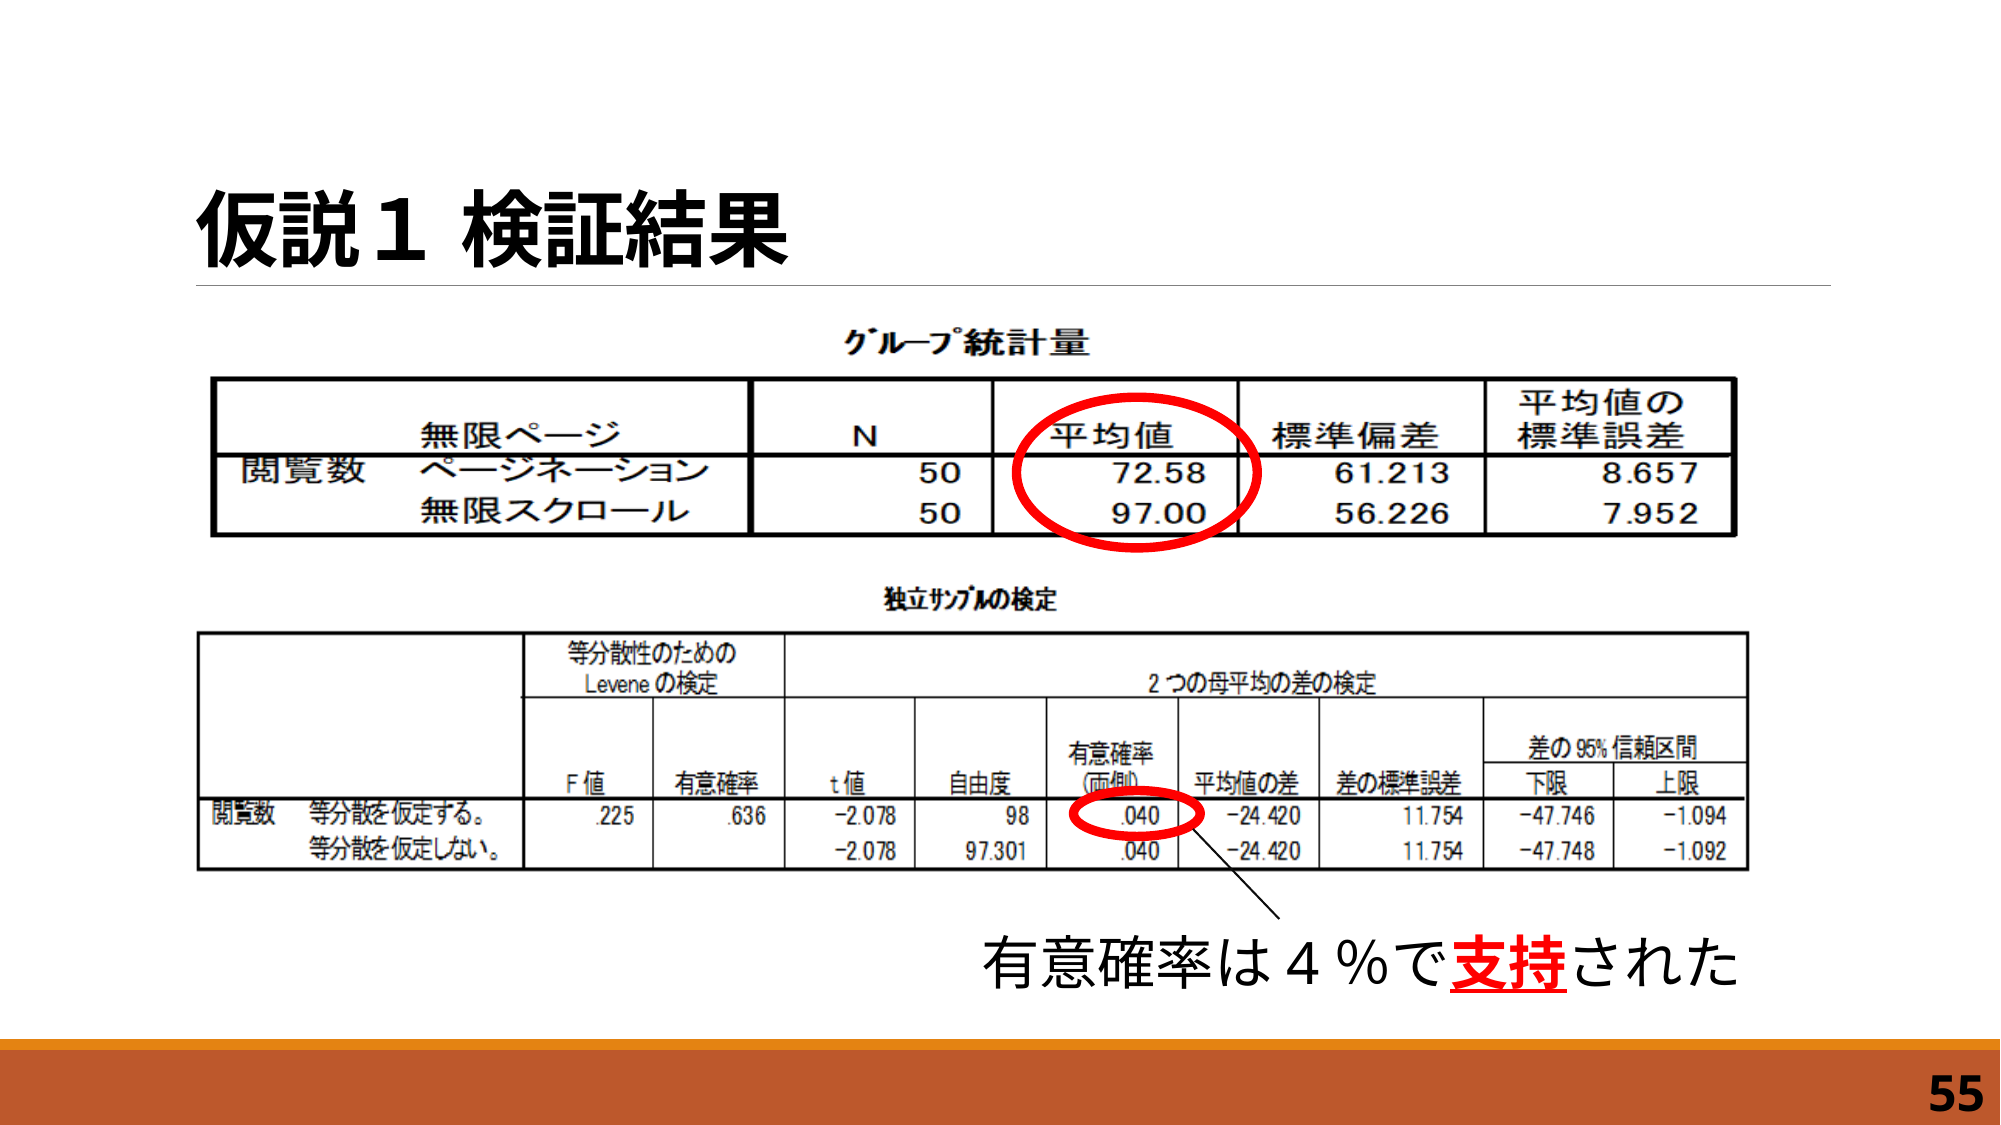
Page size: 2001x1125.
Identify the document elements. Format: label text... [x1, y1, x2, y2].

picture [179, 297, 1831, 906]
slide_number 55 [1784, 1065, 2000, 1125]
text_box 有意確率は4％で支持された [966, 918, 1830, 1004]
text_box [1192, 828, 1280, 920]
title 仮説１ 検証結果 [180, 47, 1830, 285]
